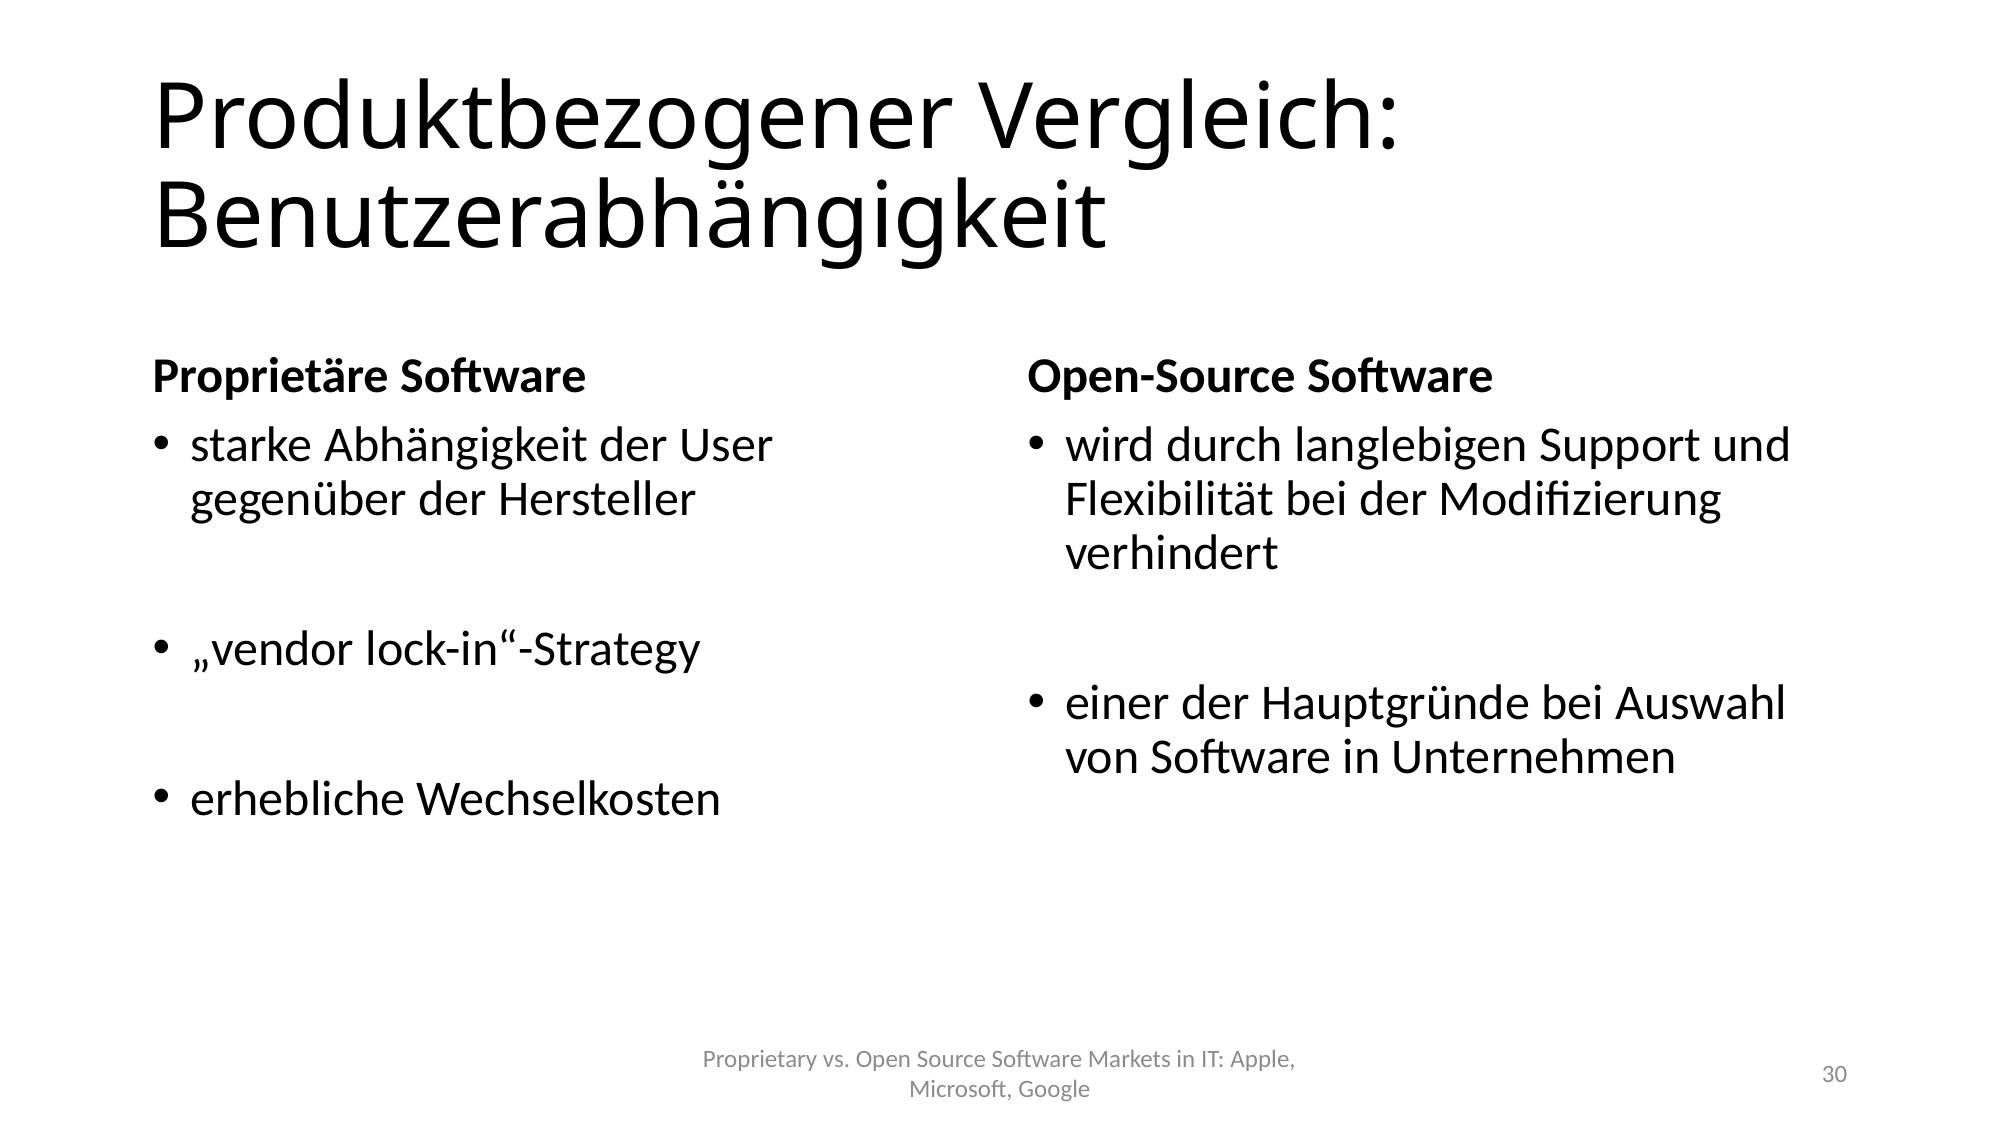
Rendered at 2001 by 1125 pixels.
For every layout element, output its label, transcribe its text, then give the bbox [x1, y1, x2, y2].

footer Proprietary vs. Open Source Software Markets in IT: Apple, Microsoft, Google [662, 1042, 1338, 1103]
slide_number 30 [1412, 1042, 1863, 1103]
title Produktbezogener Vergleich: Benutzerabhängigkeit [137, 59, 1863, 278]
list wird durch langlebigen Support und Flexibilität bei der Modifizierung verhindert einer der Hauptgründe bei Auswahl von Software in Unternehmen [1012, 410, 1863, 1016]
list Open-Source Software [1012, 275, 1863, 410]
list Proprietäre Software [137, 275, 984, 410]
list starke Abhängigkeit der User gegenüber der Hersteller „vendor lock-in“-Strategy erhebliche Wechselkosten [137, 410, 984, 1016]
